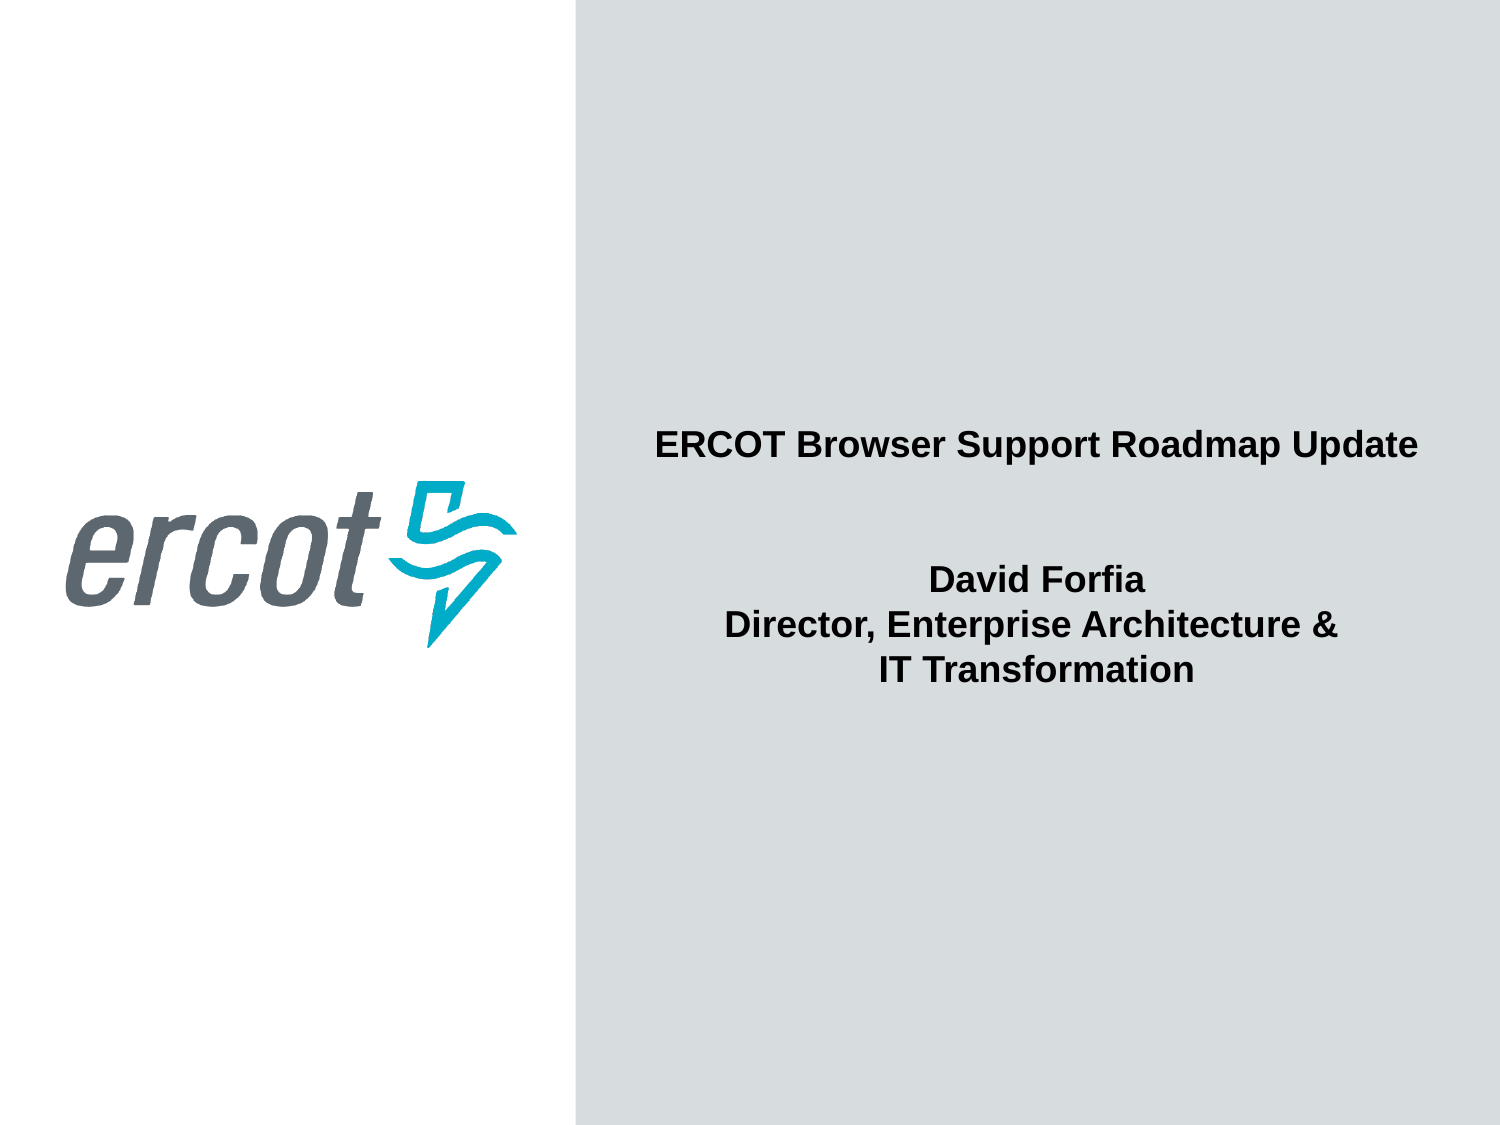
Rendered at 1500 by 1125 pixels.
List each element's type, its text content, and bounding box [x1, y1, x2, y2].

picture [56, 471, 525, 654]
text_box ERCOT Browser Support Roadmap Update David Forfia Director, Enterprise Architecture & IT Transformation [573, 412, 1500, 698]
